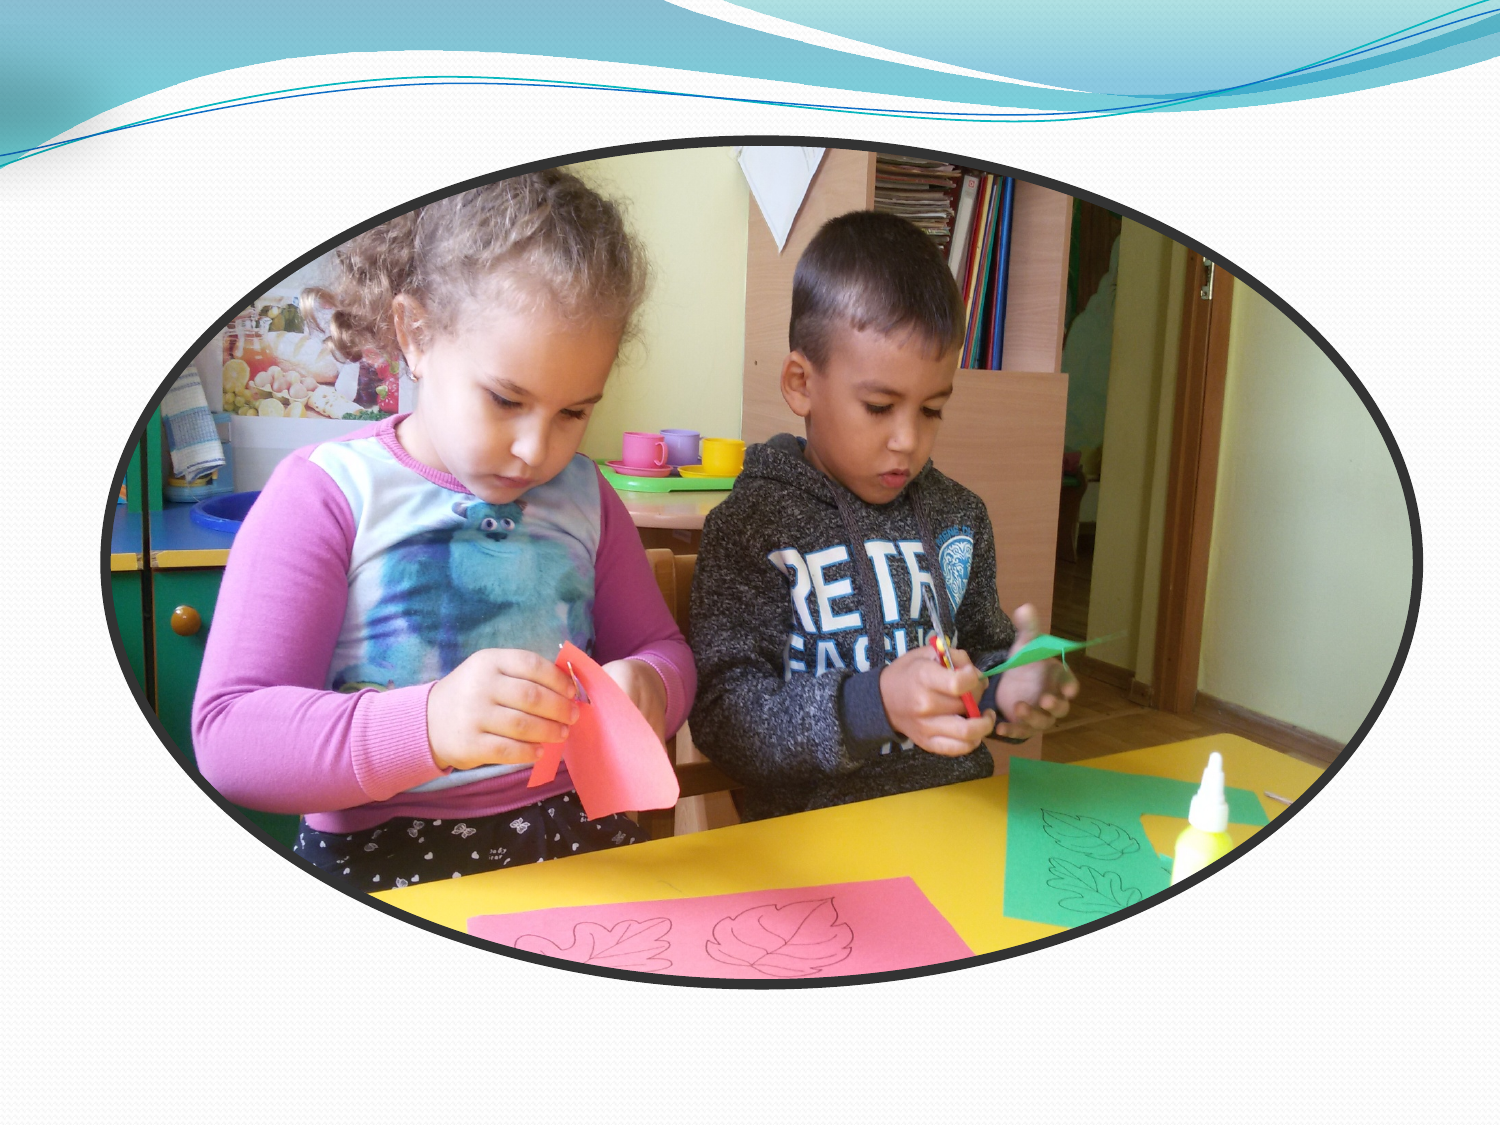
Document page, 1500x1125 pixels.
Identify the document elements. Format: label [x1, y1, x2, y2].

picture [105, 140, 1419, 985]
